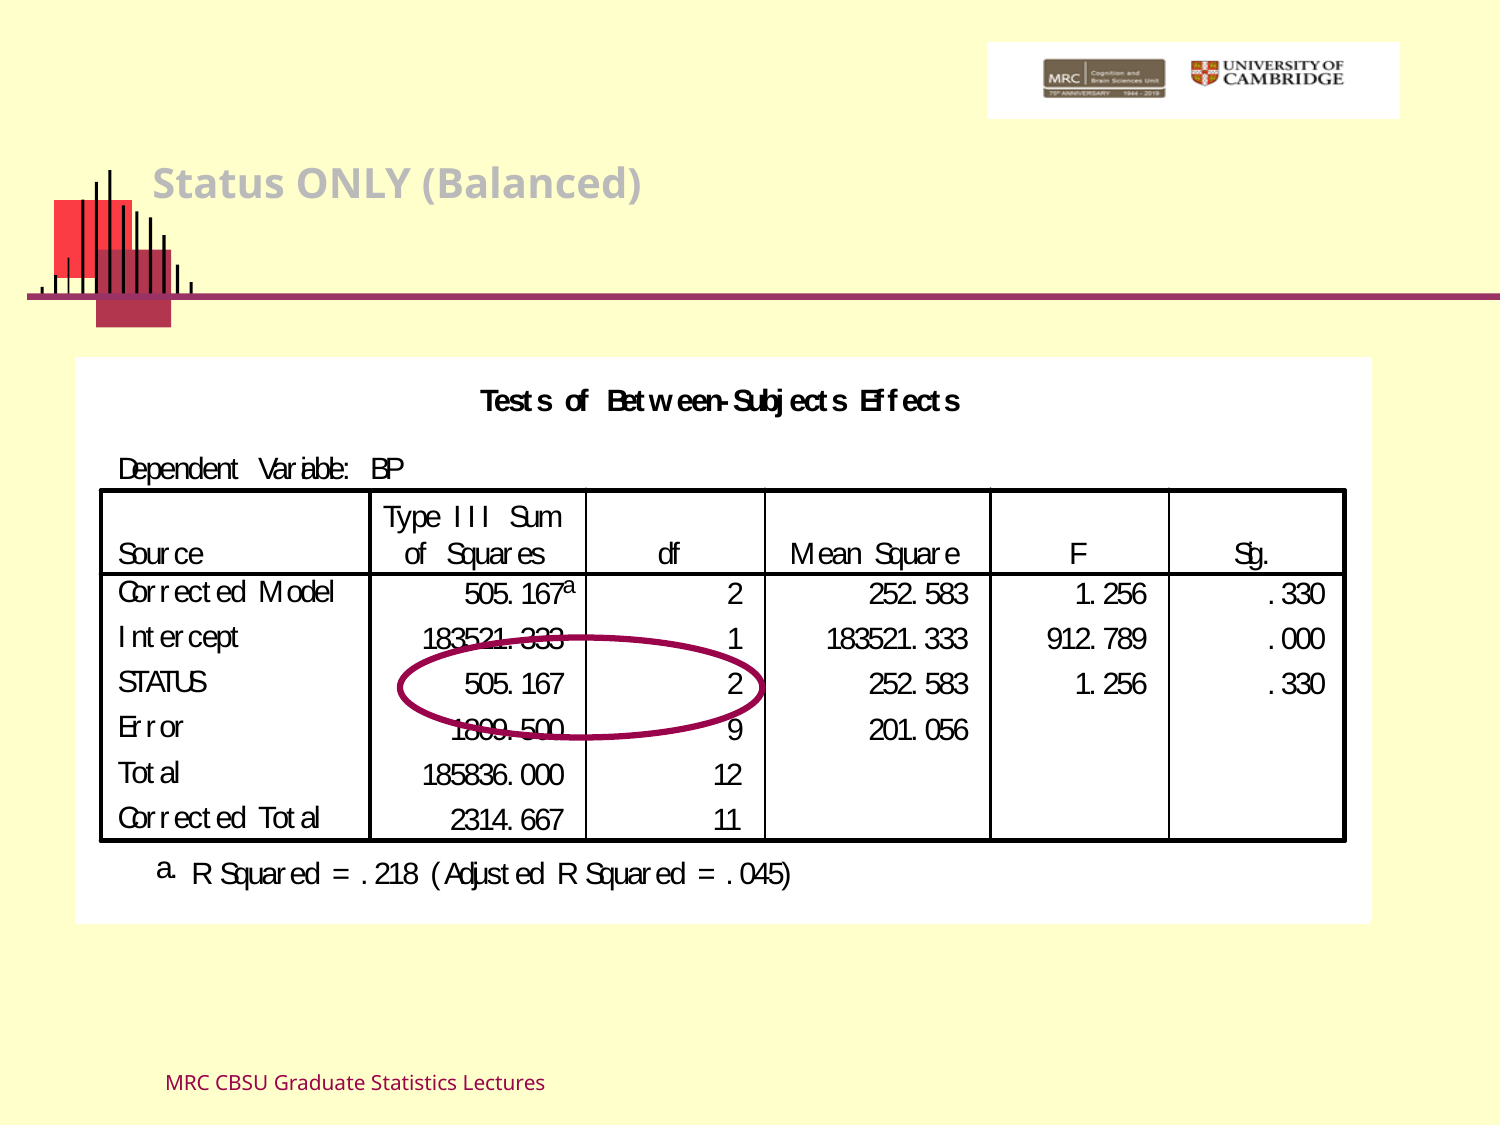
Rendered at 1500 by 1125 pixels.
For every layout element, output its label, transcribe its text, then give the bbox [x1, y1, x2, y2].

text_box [74, 357, 1426, 943]
title Status ONLY (Balanced) [137, 137, 988, 233]
footer MRC CBSU Graduate Statistics Lectures [149, 1062, 988, 1101]
picture [987, 42, 1400, 119]
